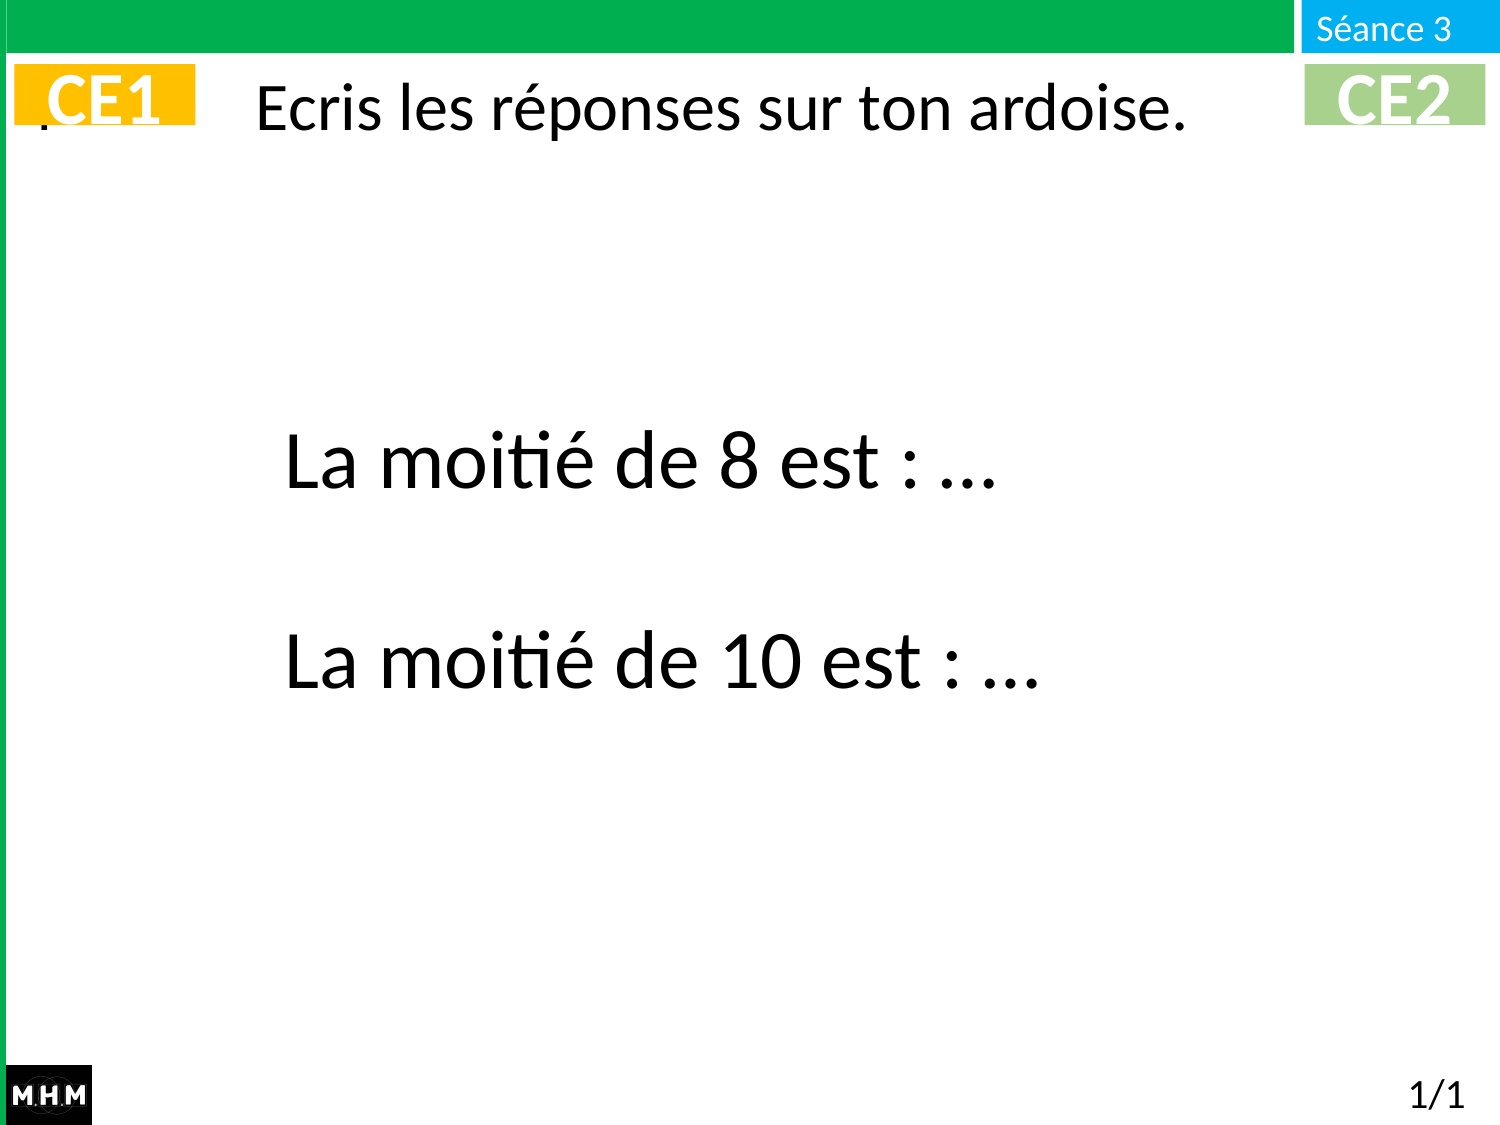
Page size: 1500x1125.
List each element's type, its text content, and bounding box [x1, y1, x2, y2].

text_box La moitié de 8 est : … La moitié de 10 est : … [270, 297, 1056, 813]
list 1/1 [1373, 1064, 1500, 1125]
text_box CE1 [13, 63, 196, 126]
picture [6, 1065, 92, 1125]
text_box CE2 [1303, 63, 1487, 126]
title Ecris les réponses sur ton ardoise. [240, 64, 1500, 153]
